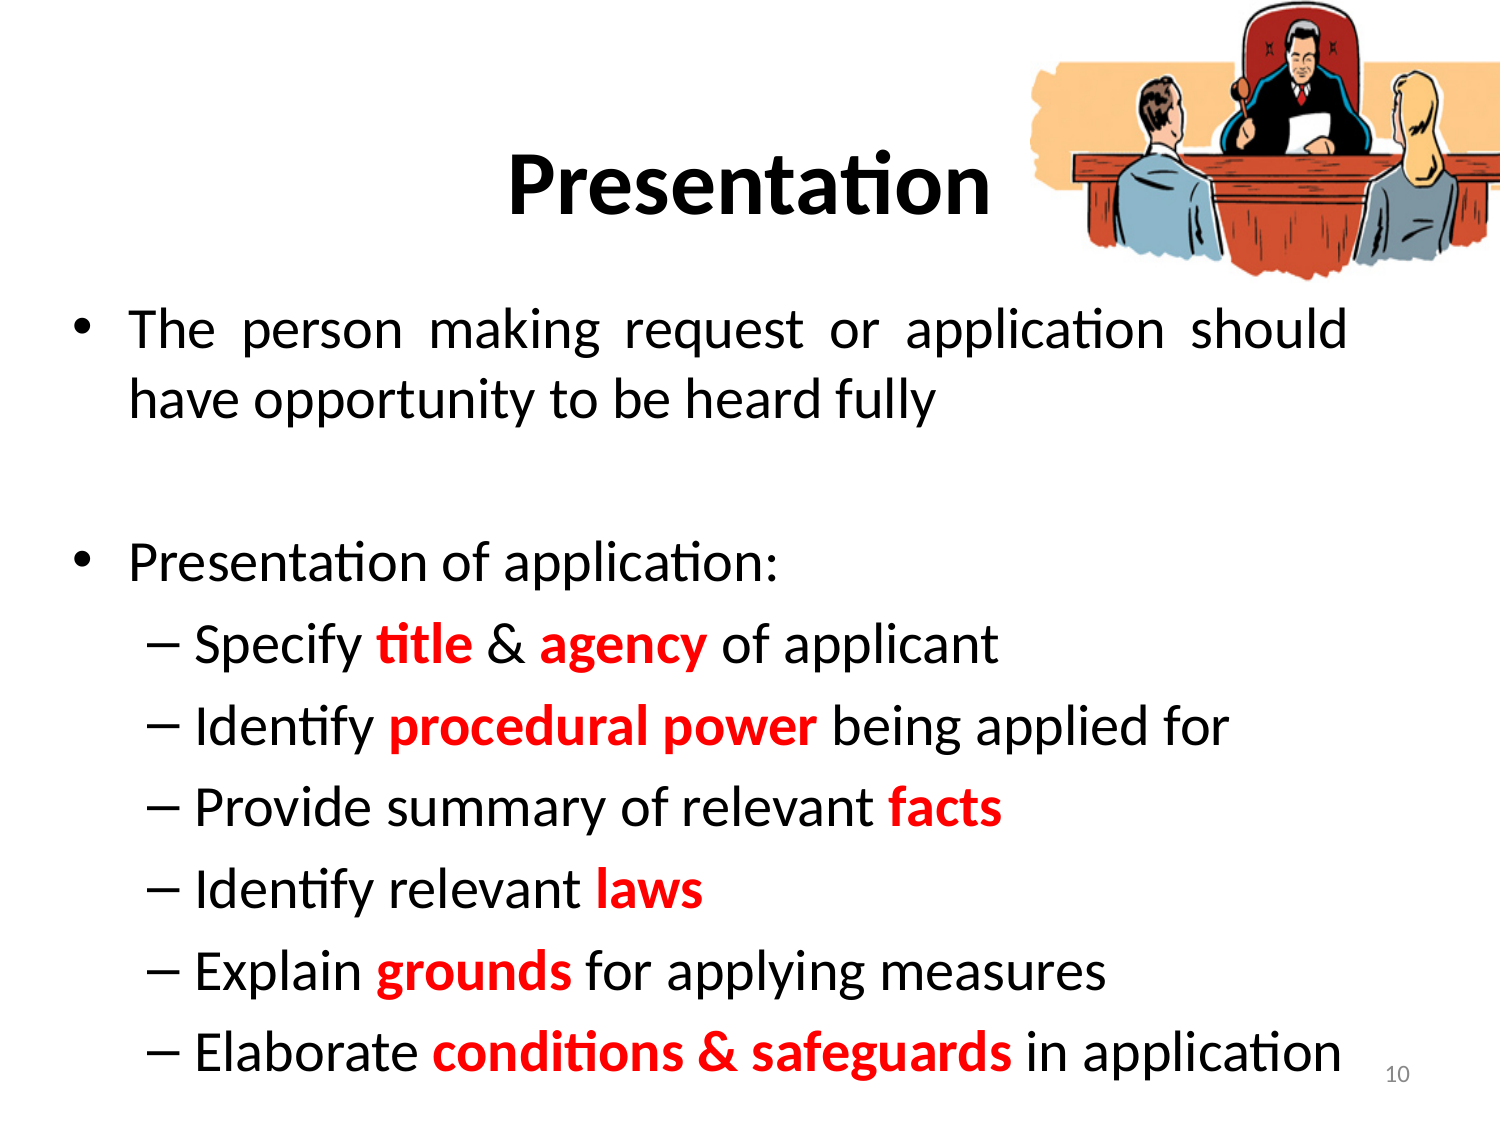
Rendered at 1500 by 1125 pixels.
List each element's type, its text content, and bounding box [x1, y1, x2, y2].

slide_number 10 [1074, 1042, 1425, 1103]
picture [1030, 0, 1500, 284]
title Presentation [75, 83, 1025, 272]
text_box The person making request or application should have opportunity to be heard fully Presentation of application: Specify title & agency of applicant Identify procedural power being applied for Provide summary of relevant facts Identify relevant laws Explain grounds for applying measures Elaborate conditions & safeguards in application [57, 282, 1365, 1125]
